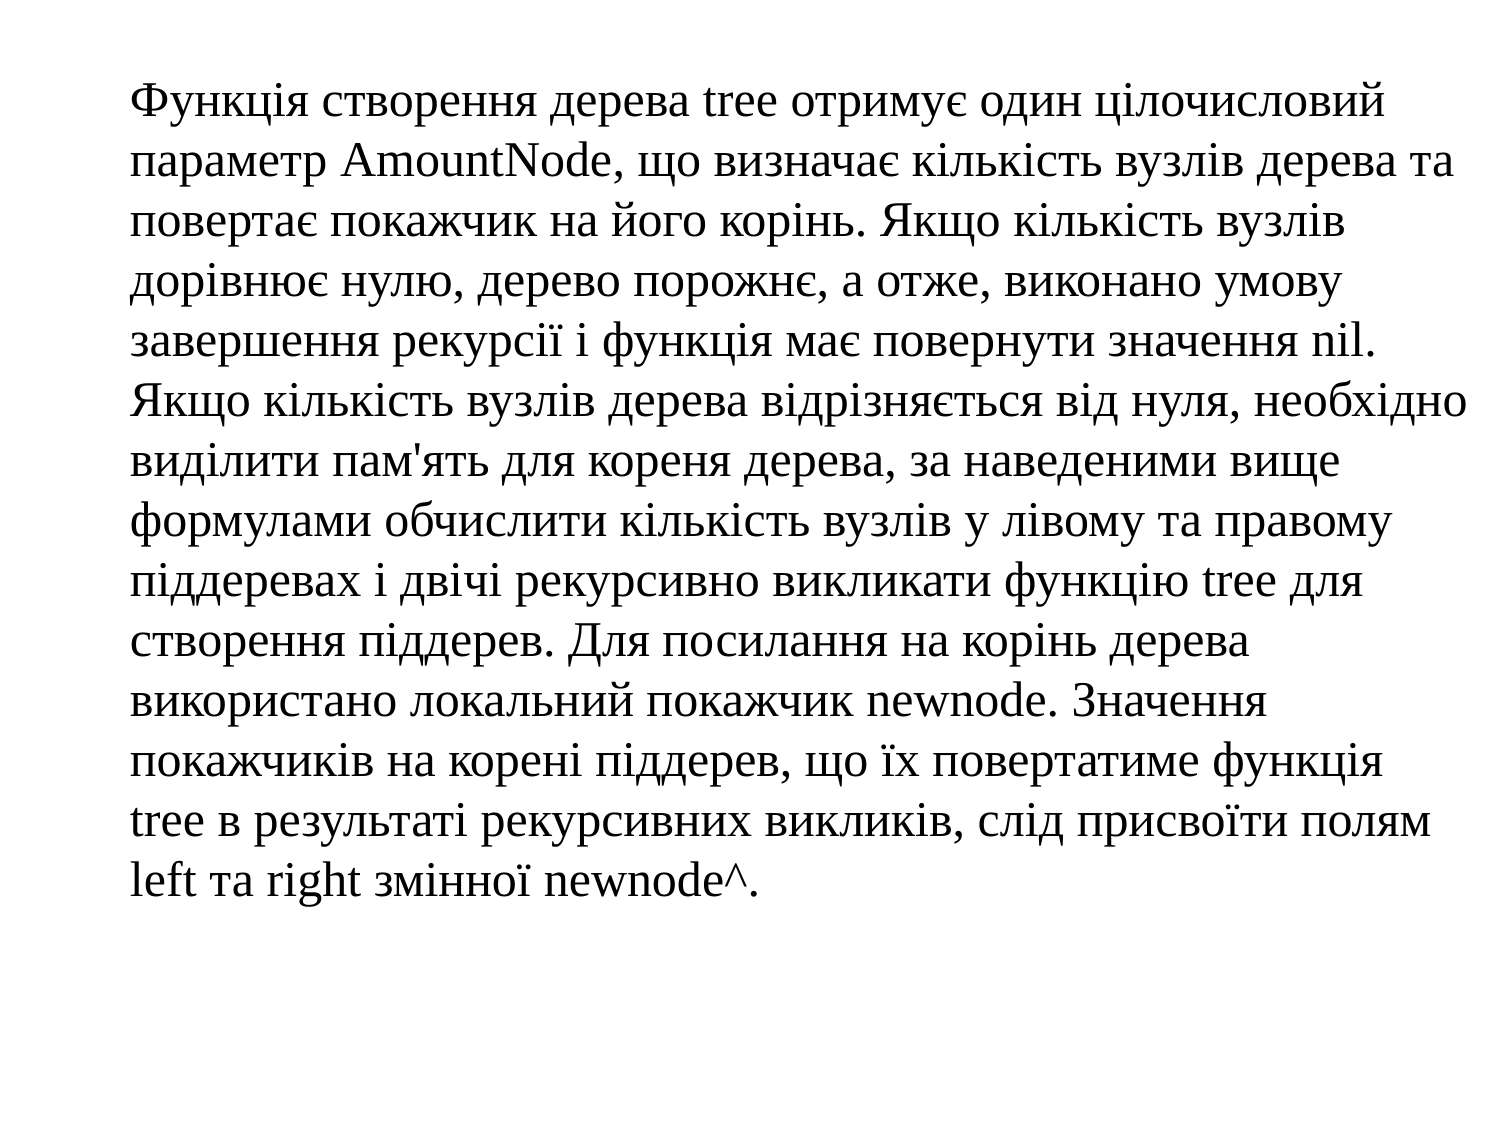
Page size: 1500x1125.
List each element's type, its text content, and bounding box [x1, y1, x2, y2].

list Функція створення дерева tree отримує один цілочисловий параметр AmountNode, що визначає кількість вузлів дерева та повертає покажчик на його корінь. Якщо кількість вузлів дорівнює нулю, дерево порожнє, а отже, виконано умову завершення рекурсії і функція має повернути значення nil. Якщо кількість вузлів дерева відрізняється від нуля, необхідно виділити пам'ять для кореня дерева, за наведеними вище формулами обчислити кількість вузлів у лівому та правому піддеревах і двічі рекурсивно викликати функцію tree для створення піддерев. Для посилання на корінь дерева використано локальний покажчик newnode. Значення покажчиків на корені піддерев, що їх повертатиме функція tree в результаті рекурсивних викликів, слід присвоїти полям left та right змінної newnode^. [0, 58, 1500, 1125]
